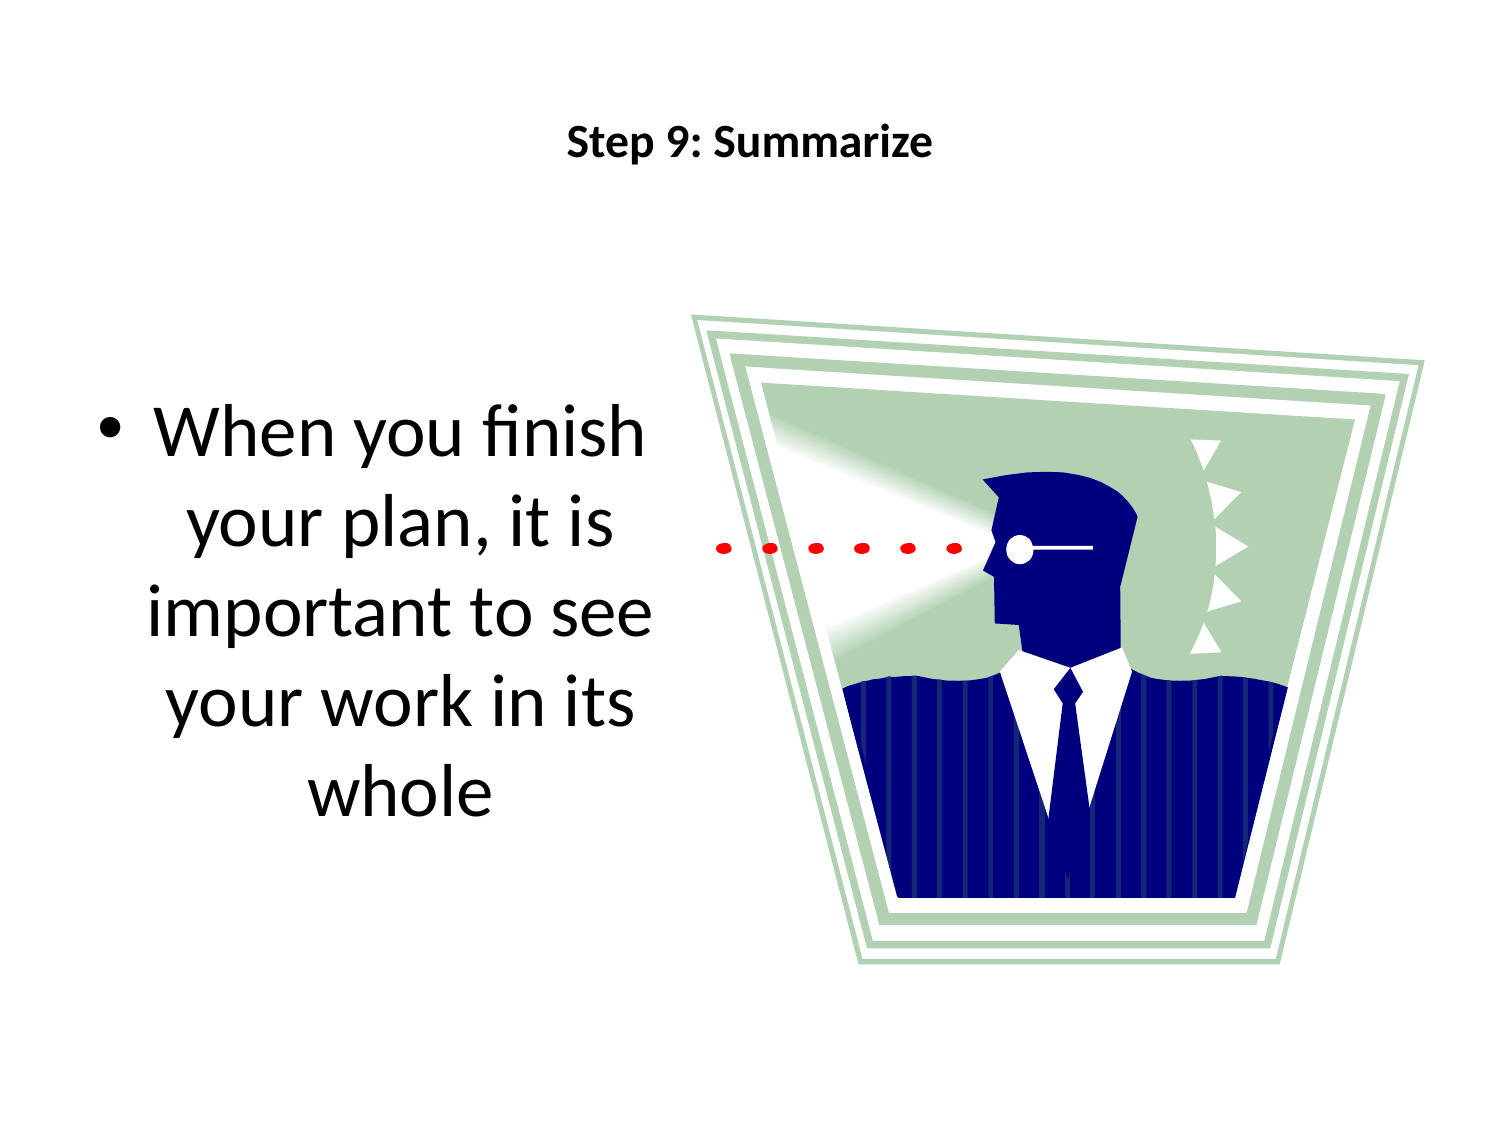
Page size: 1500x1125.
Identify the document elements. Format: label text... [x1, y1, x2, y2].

list When you finish your plan, it is important to see your work in its whole [41, 373, 685, 852]
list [690, 314, 1425, 965]
title Step 9: Summarize [75, 45, 1425, 233]
